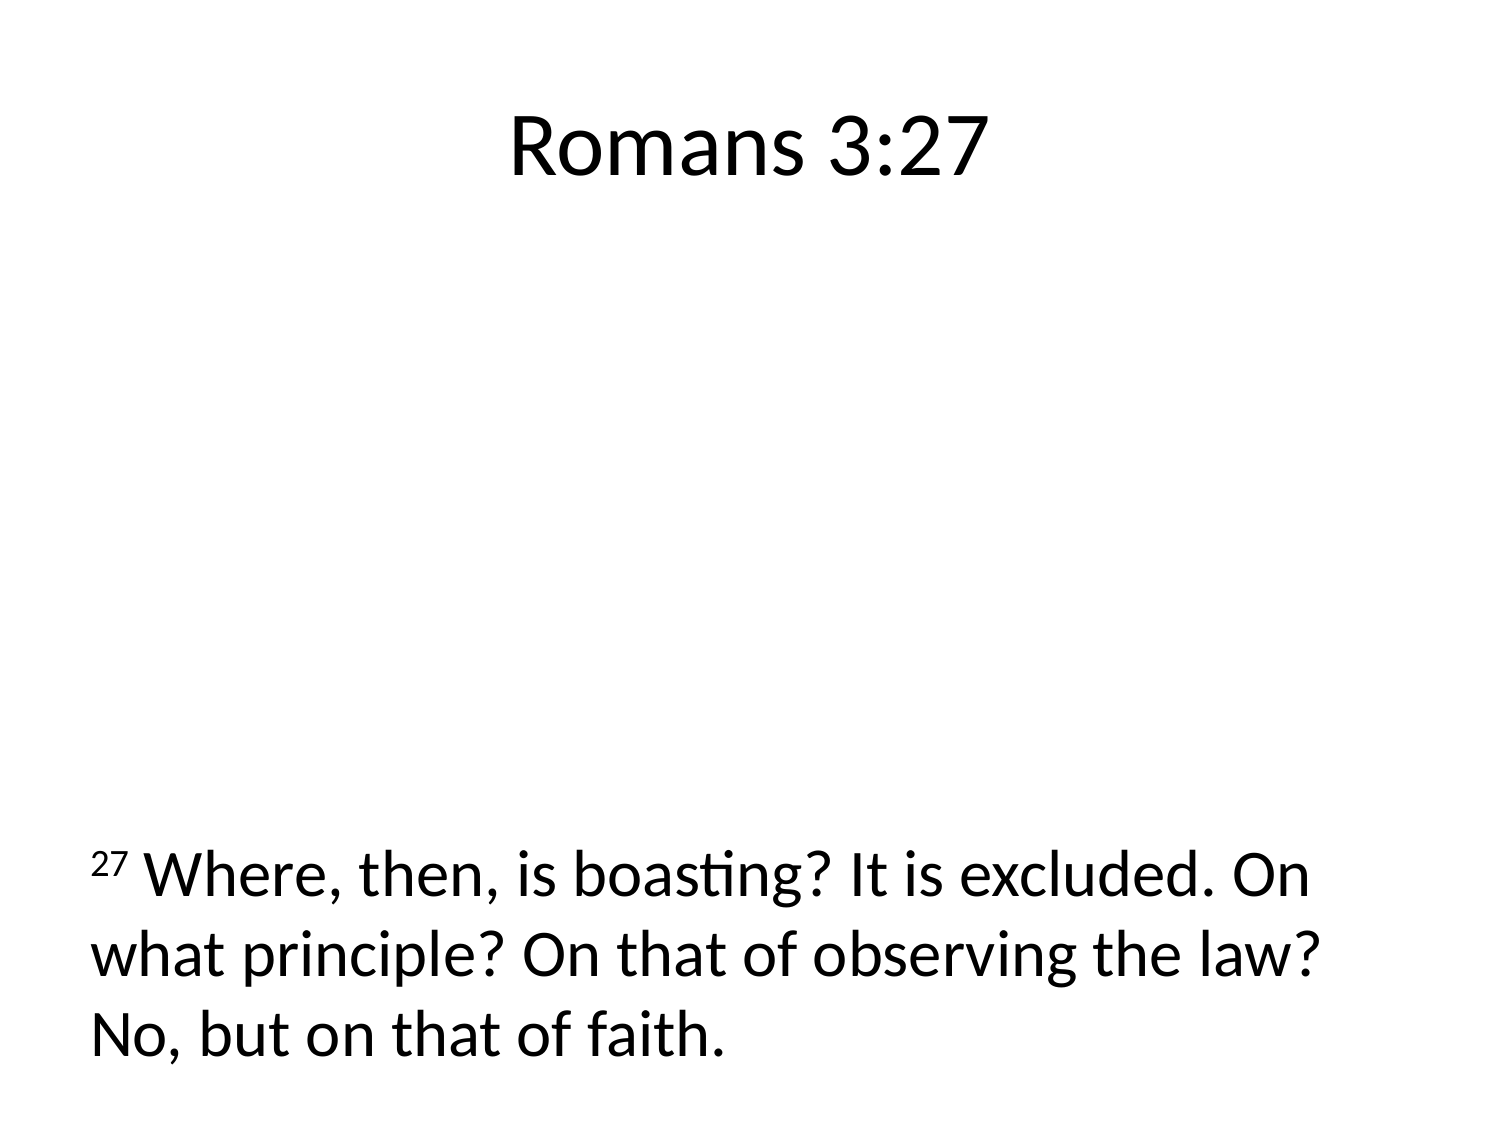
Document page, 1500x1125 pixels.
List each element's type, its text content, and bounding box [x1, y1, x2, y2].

title Romans 3:27 [75, 45, 1425, 233]
list 27 Where, then, is boasting? It is excluded. On what principle? On that of observing the law? No, but on that of faith. [75, 262, 1425, 1005]
